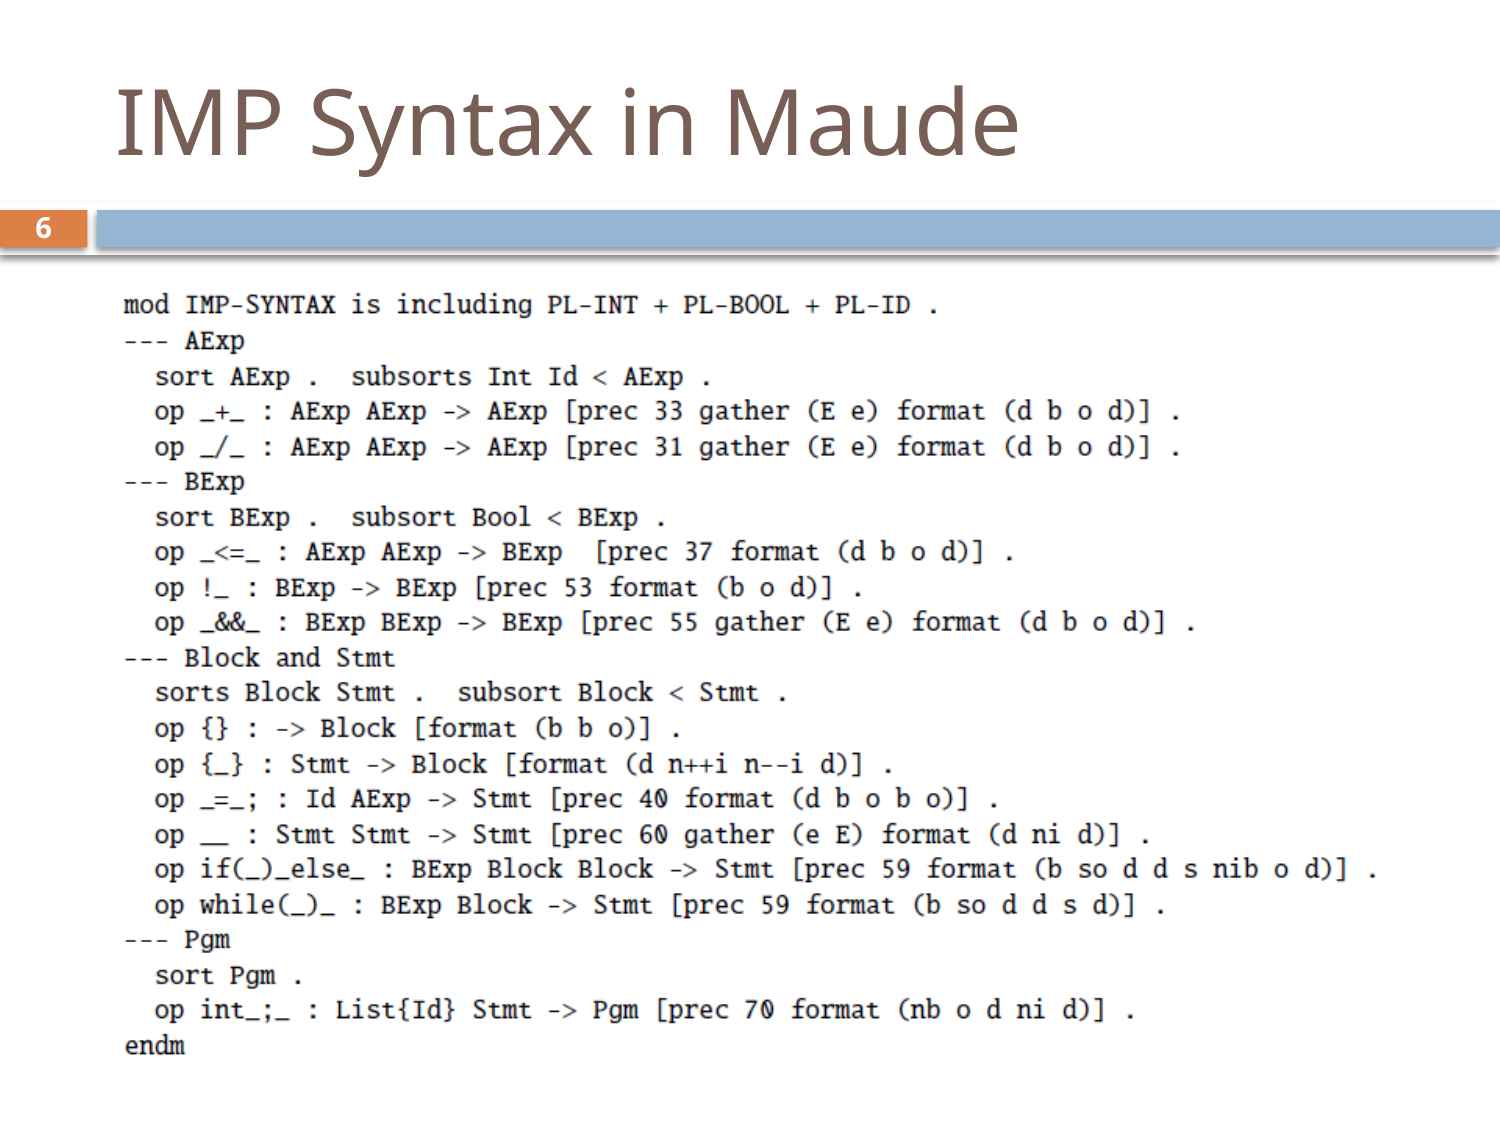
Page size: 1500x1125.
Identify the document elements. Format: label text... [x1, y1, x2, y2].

title IMP Syntax in Maude [100, 37, 1438, 200]
slide_number 6 [0, 208, 88, 249]
picture [113, 287, 1387, 1065]
